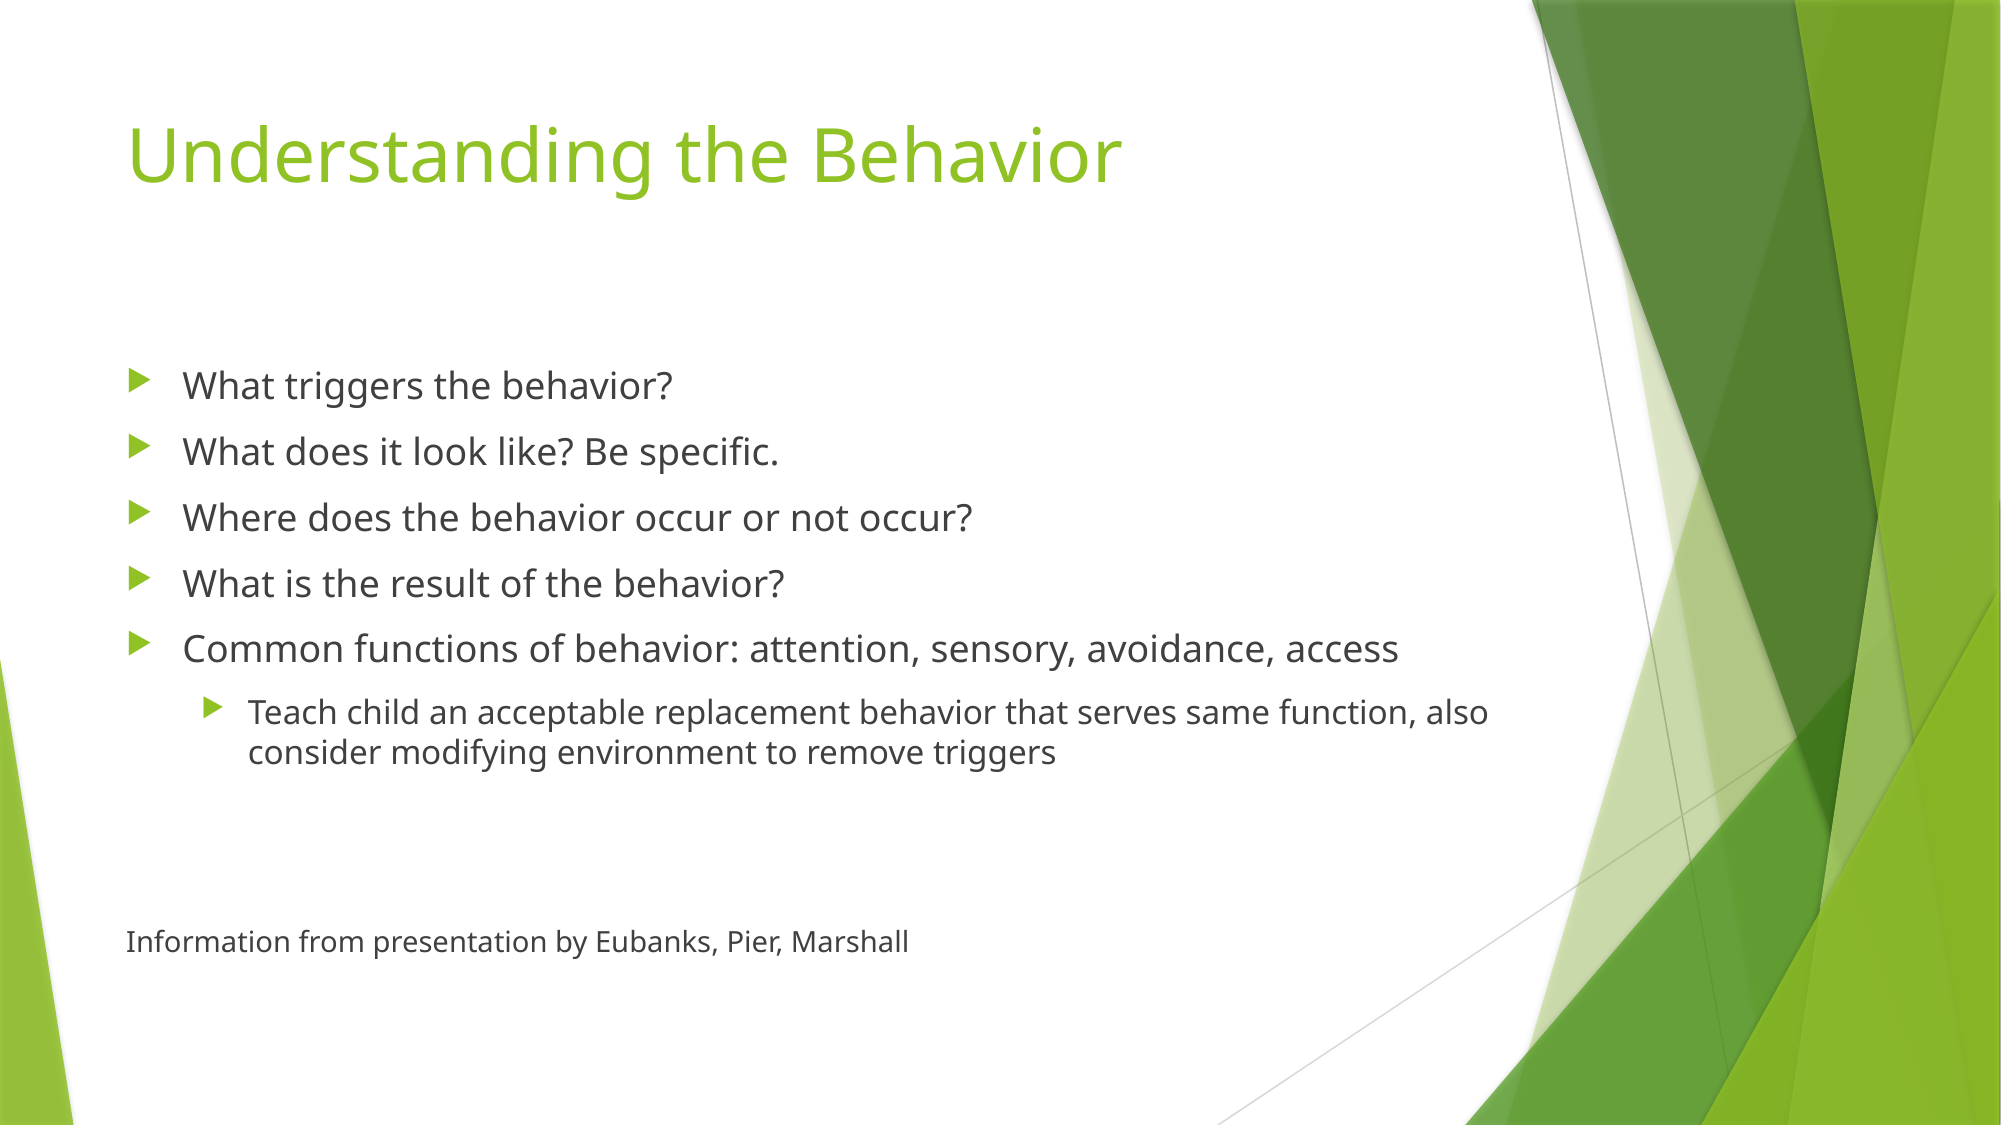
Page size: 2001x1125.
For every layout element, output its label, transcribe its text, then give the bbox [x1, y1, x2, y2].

title Understanding the Behavior [111, 99, 1522, 317]
list What triggers the behavior? What does it look like? Be specific. Where does the behavior occur or not occur? What is the result of the behavior? Common functions of behavior: attention, sensory, avoidance, access Teach child an acceptable replacement behavior that serves same function, also consider modifying environment to remove triggers Information from presentation by Eubanks, Pier, Marshall [111, 354, 1522, 992]
